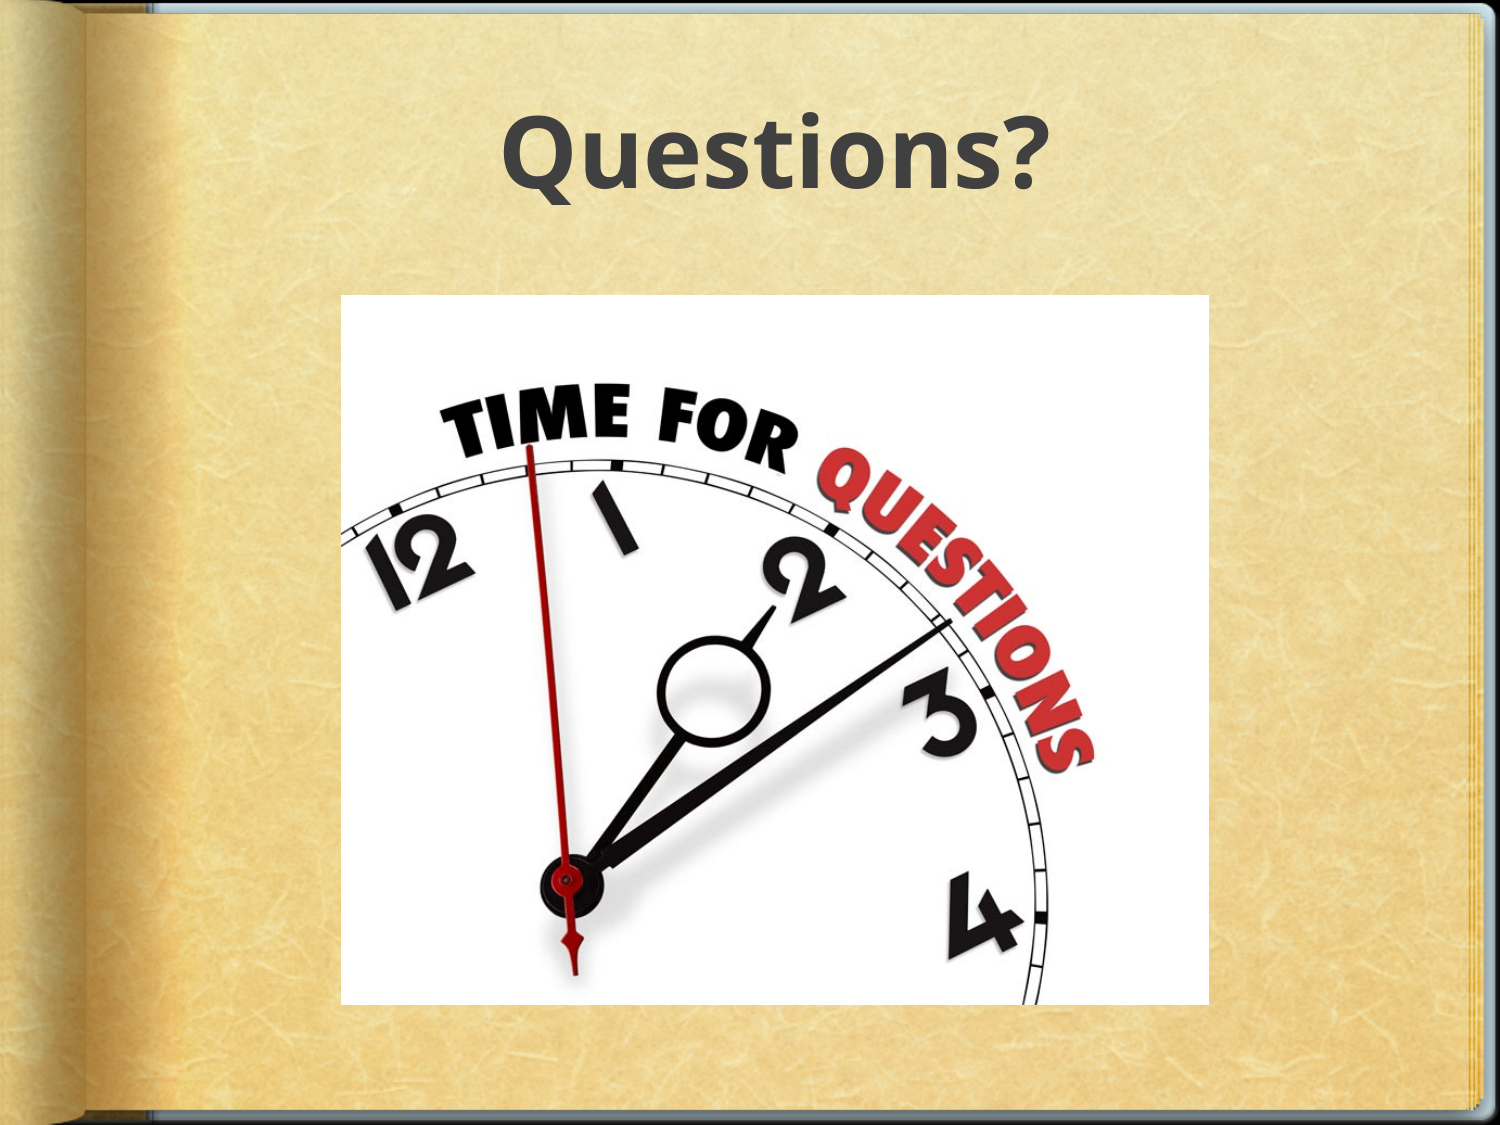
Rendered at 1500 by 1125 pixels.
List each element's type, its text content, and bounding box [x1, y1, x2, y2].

title Questions? [178, 45, 1372, 265]
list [177, 294, 1373, 1006]
picture [0, 0, 1500, 1125]
